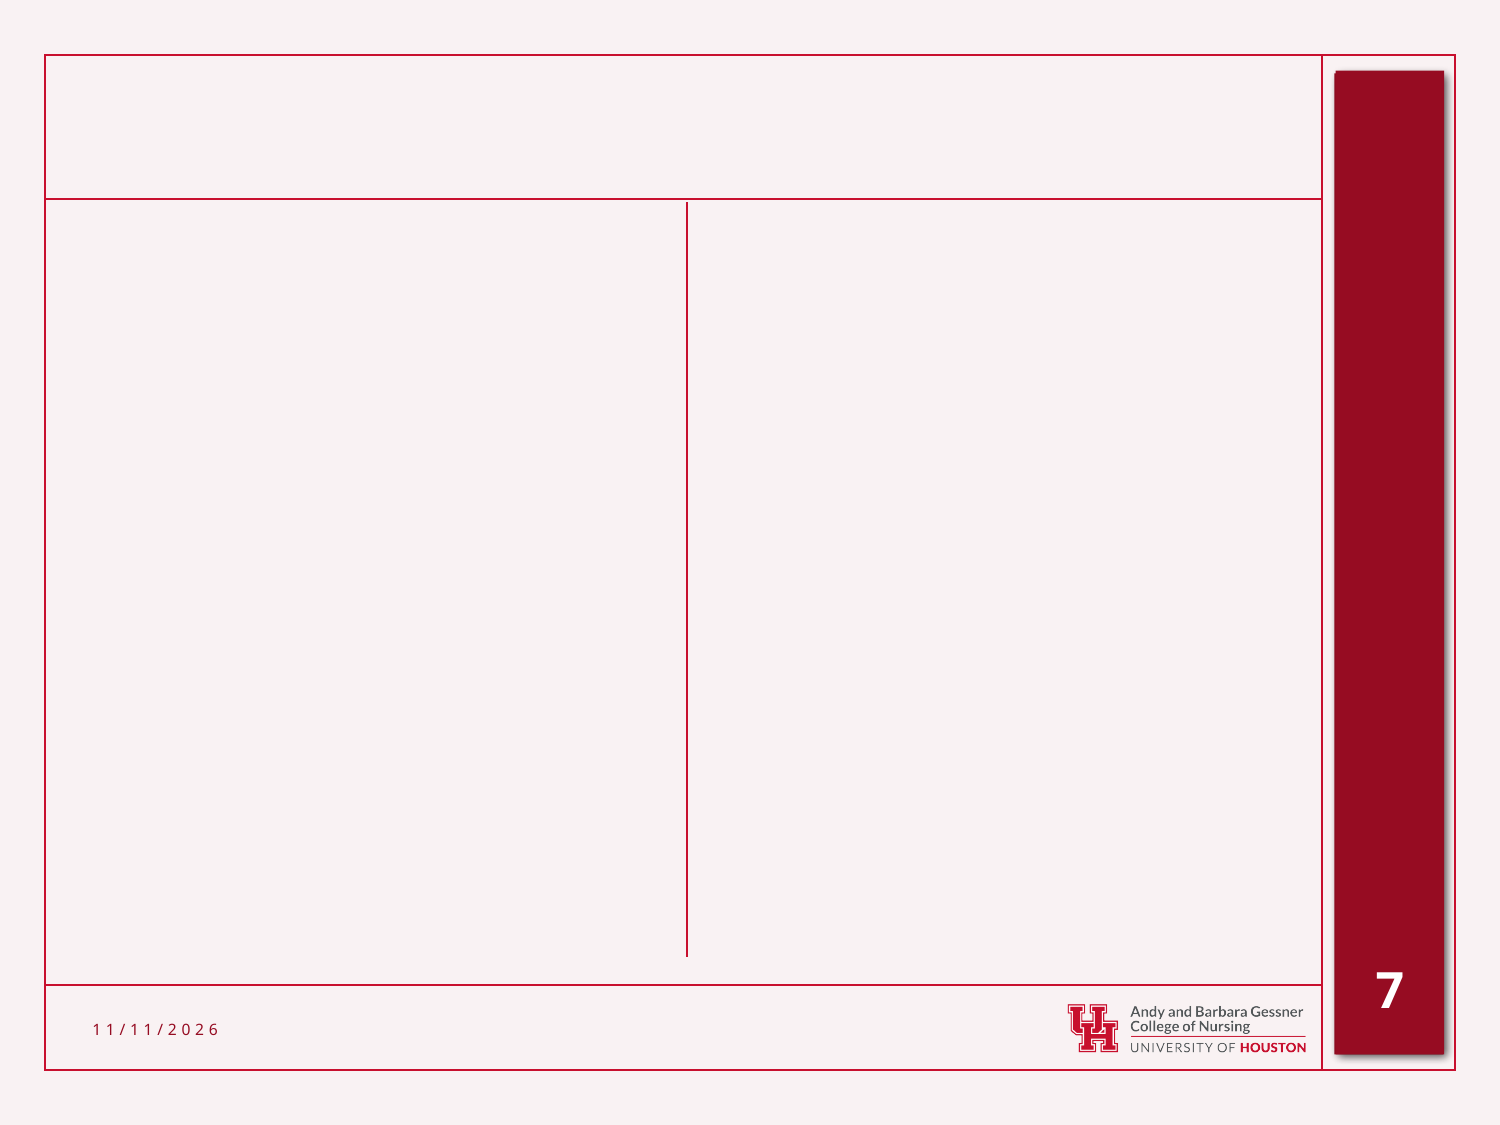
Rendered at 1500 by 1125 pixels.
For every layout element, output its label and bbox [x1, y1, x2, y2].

slide_number [77, 1007, 466, 1055]
picture [1063, 992, 1331, 1065]
